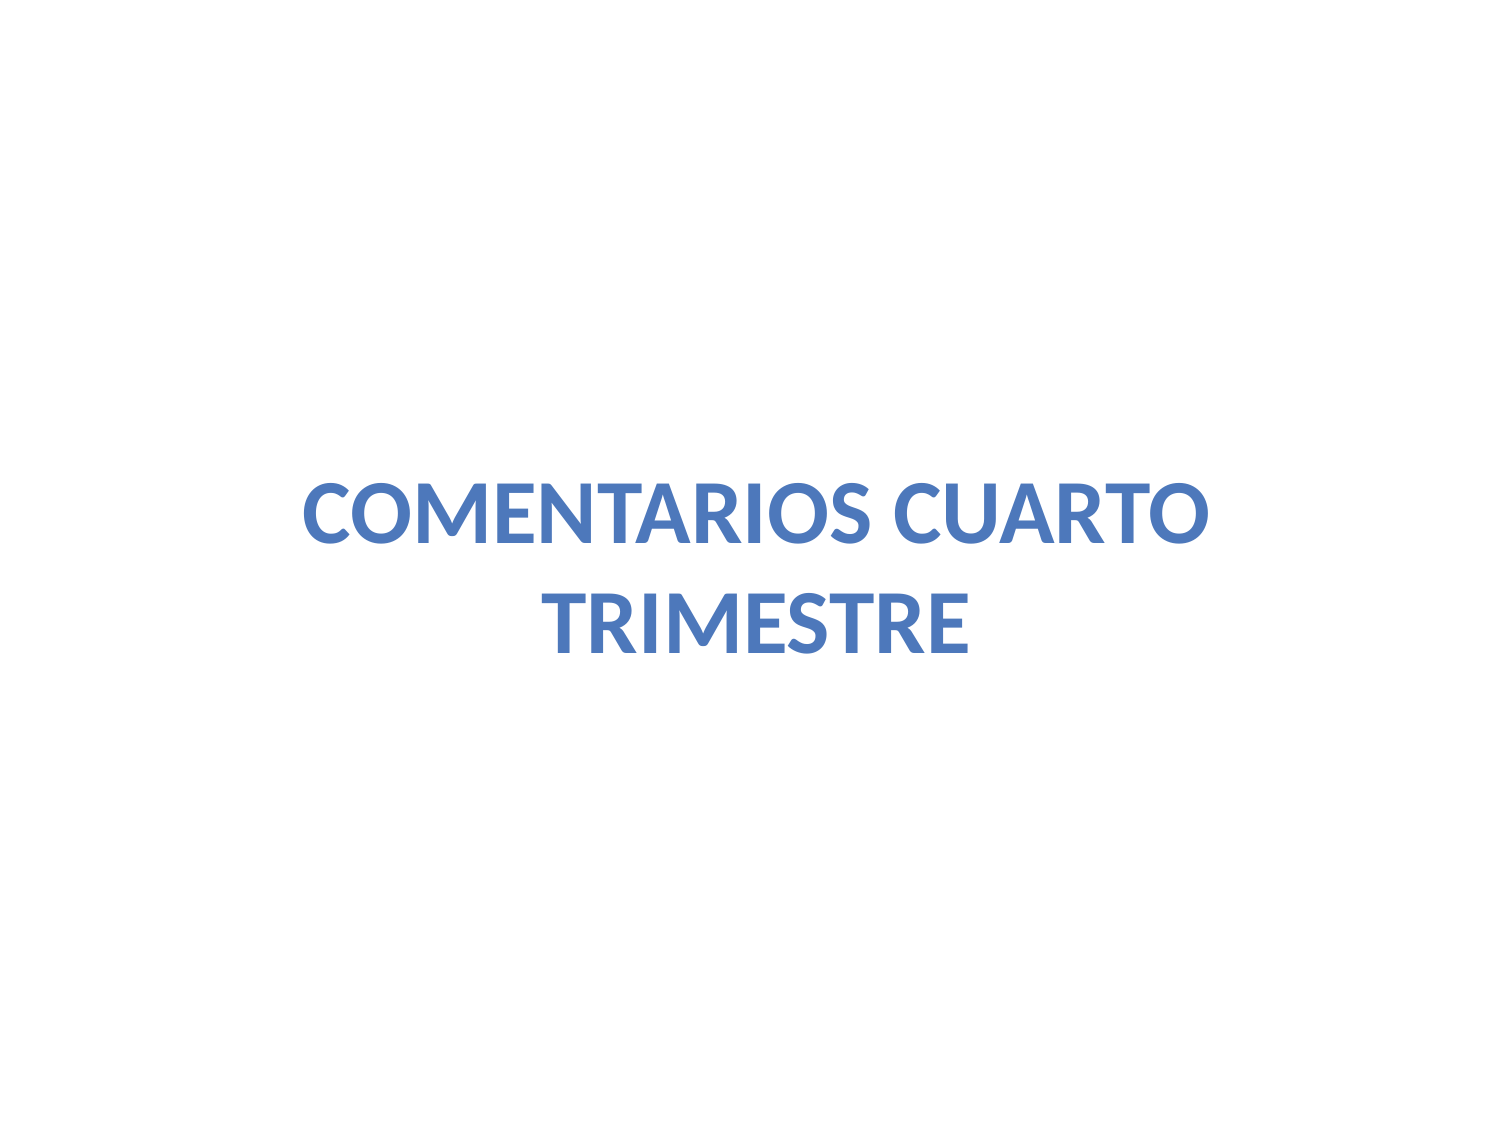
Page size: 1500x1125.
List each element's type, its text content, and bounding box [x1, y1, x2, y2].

text_box Comentarios cuarto TRIMESTRE [100, 444, 1413, 681]
